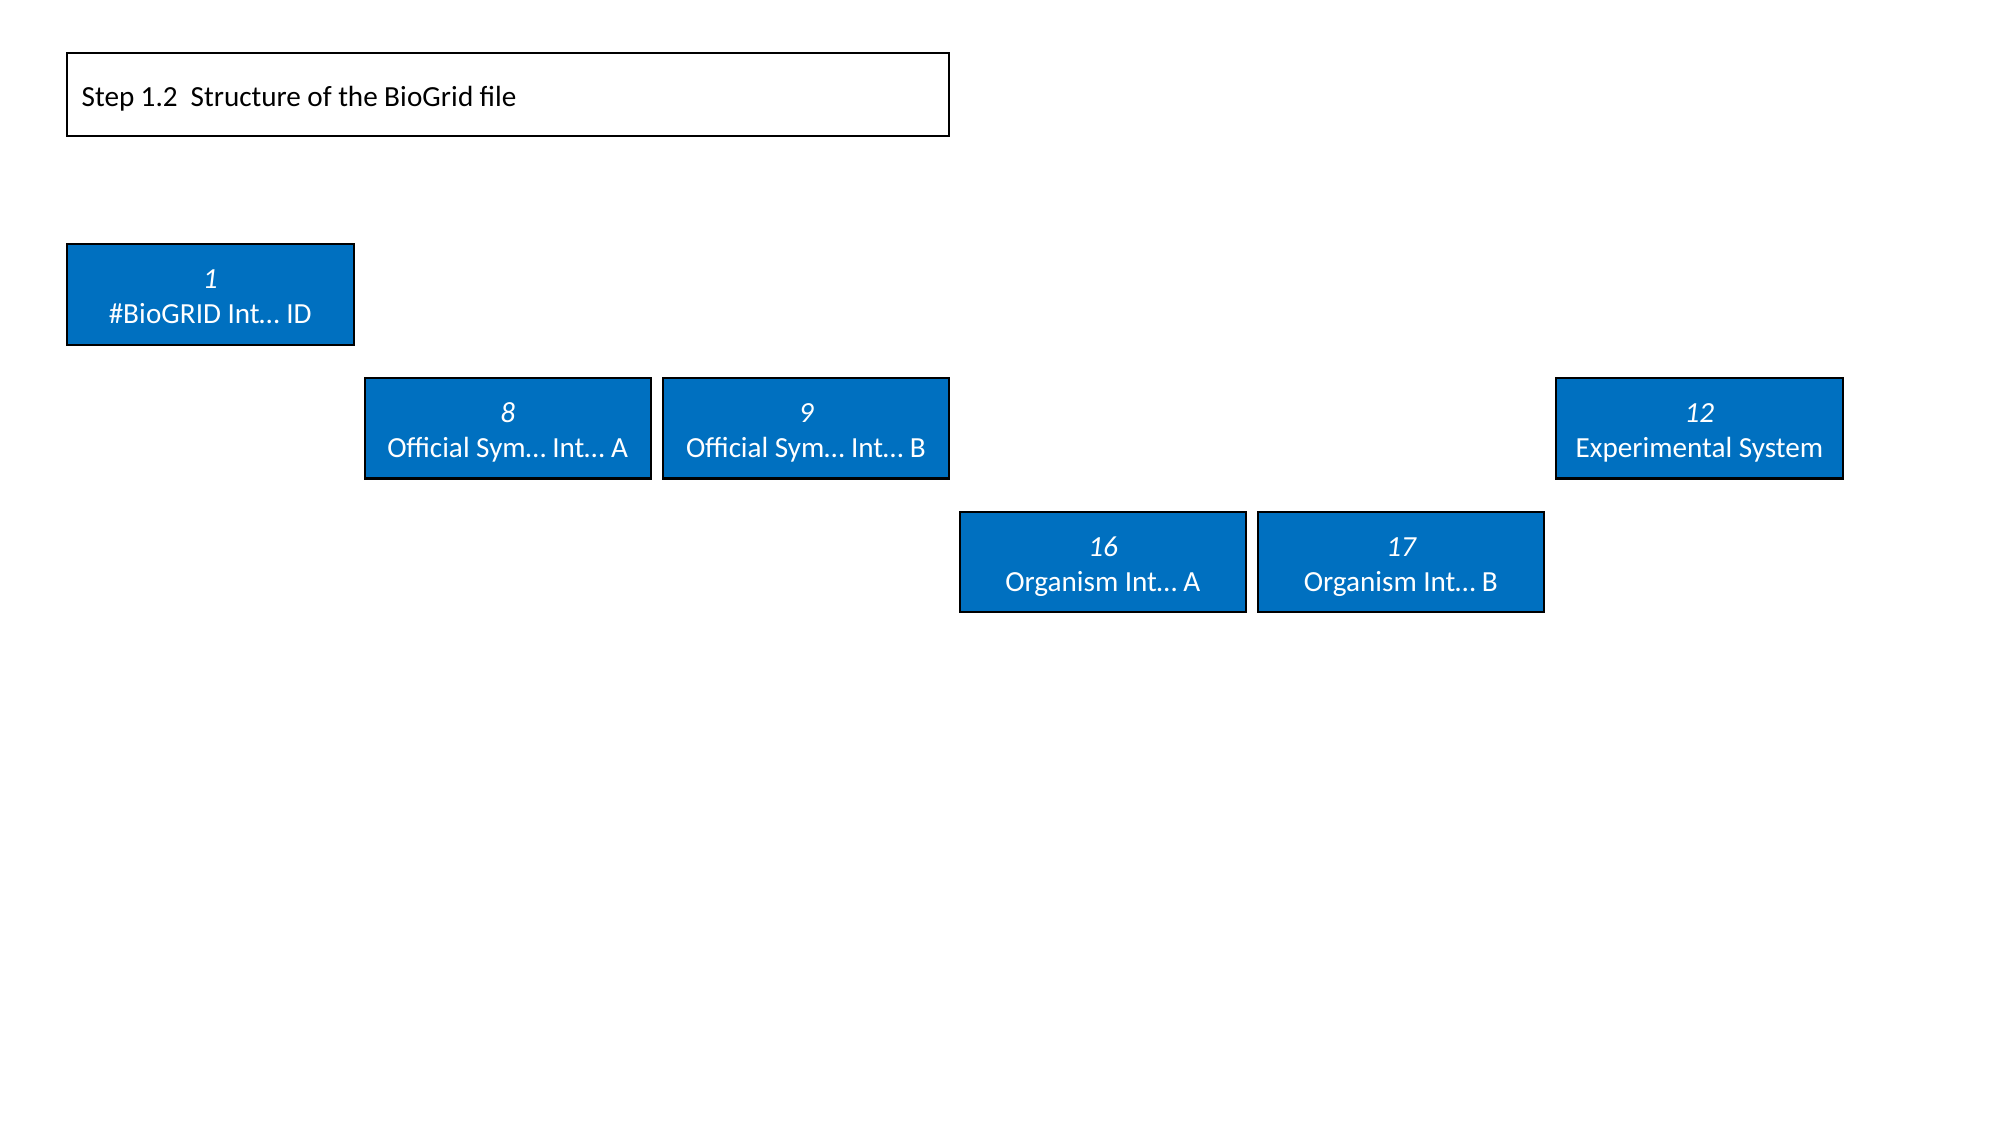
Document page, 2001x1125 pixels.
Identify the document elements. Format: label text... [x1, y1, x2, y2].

text_box 9 Official Sym… Int… B [662, 377, 950, 480]
text_box 8 Official Sym… Int… A [364, 377, 652, 480]
text_box 16 Organism Int… A [959, 511, 1247, 613]
text_box 17 Organism Int… B [1257, 511, 1545, 613]
text_box 12 Experimental System [1555, 377, 1844, 480]
text_box Step 1.2 Structure of the BioGrid file [66, 52, 950, 137]
text_box 1 #BioGRID Int… ID [66, 243, 355, 346]
